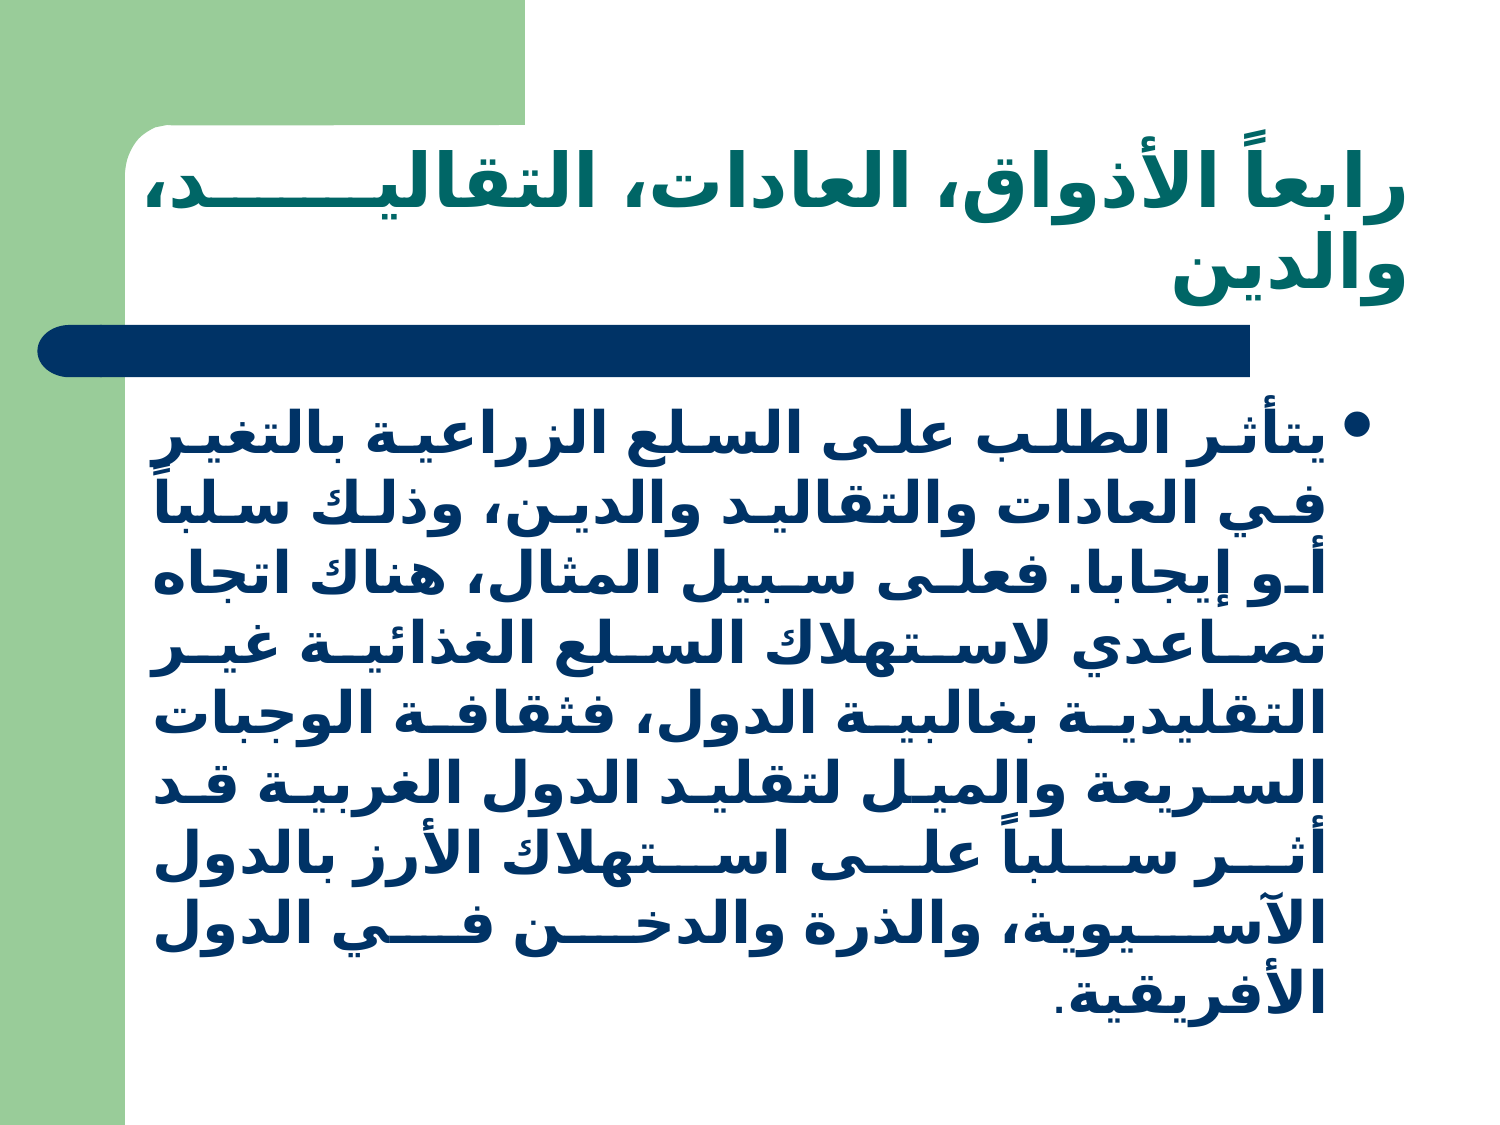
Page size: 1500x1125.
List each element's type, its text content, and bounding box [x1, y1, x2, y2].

title رابعاً الأذواق، العادات، التقاليد، والدين [125, 125, 1425, 313]
list يتأثر الطلب على السلع الزراعية بالتغير في العادات والتقاليد والدين، وذلك سلباً أو إيجابا. فعلى سبيل المثال، هناك اتجاه تصاعدي لاستهلاك السلع الغذائية غير التقليدية بغالبية الدول، فثقافة الوجبات السريعة والميل لتقليد الدول الغربية قد أثر سلباً على استهلاك الأرز بالدول الآسيوية، والذرة والدخن في الدول الأفريقية. [137, 387, 1400, 999]
